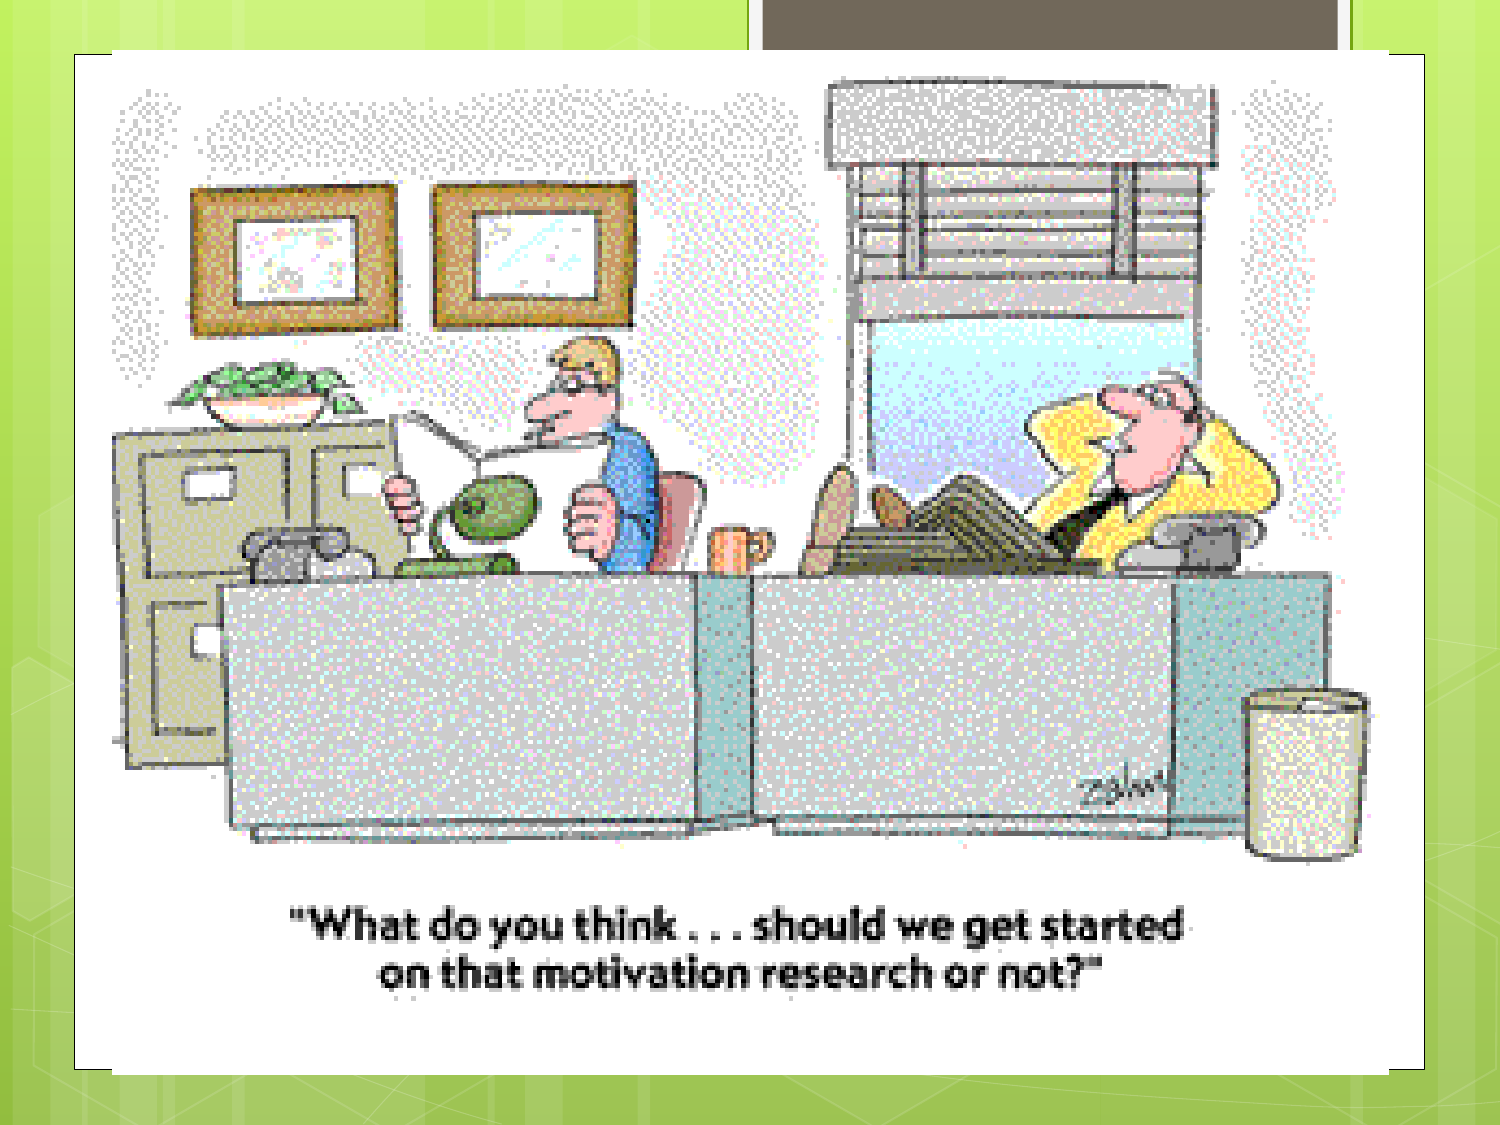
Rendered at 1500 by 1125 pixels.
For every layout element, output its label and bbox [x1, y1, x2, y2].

picture [112, 50, 1389, 1076]
